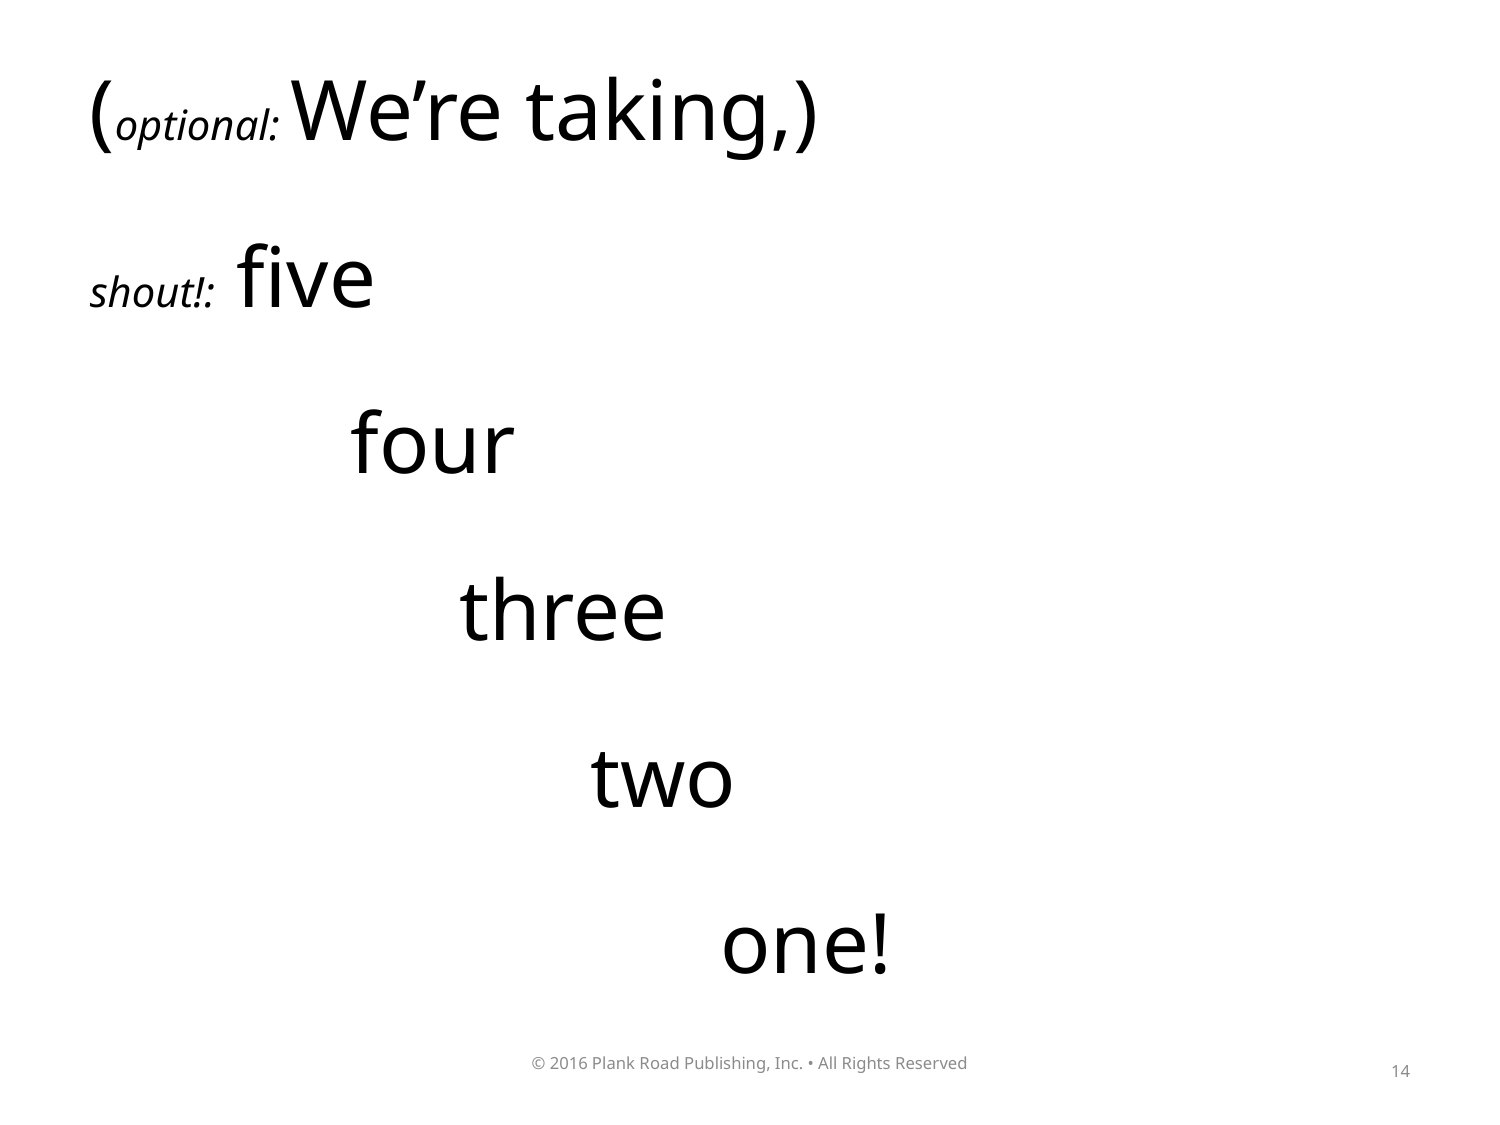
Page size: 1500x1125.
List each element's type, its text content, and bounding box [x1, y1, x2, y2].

slide_number 14 [1074, 1042, 1425, 1103]
list (optional: We’re taking,) shout!: five four three two one! [75, 0, 1425, 1014]
